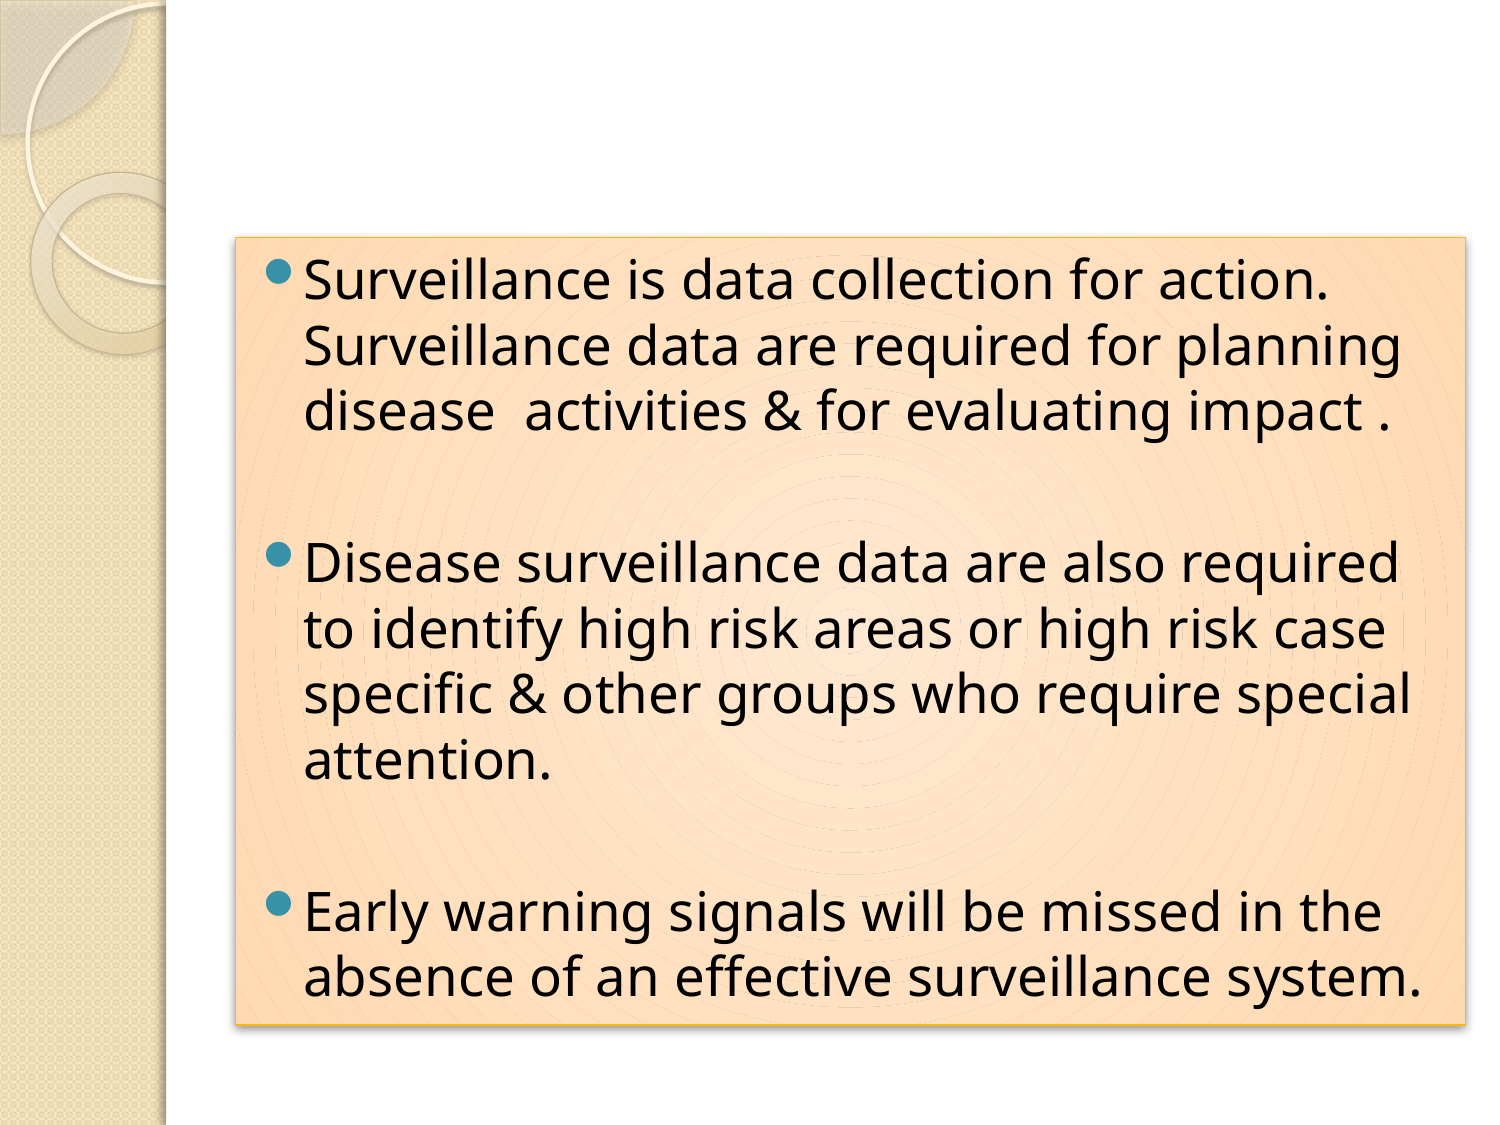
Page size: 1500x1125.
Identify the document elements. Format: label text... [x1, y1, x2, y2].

list Surveillance is data collection for action. Surveillance data are required for planning disease activities & for evaluating impact . Disease surveillance data are also required to identify high risk areas or high risk case specific & other groups who require special attention. Early warning signals will be missed in the absence of an effective surveillance system. [235, 237, 1466, 1026]
